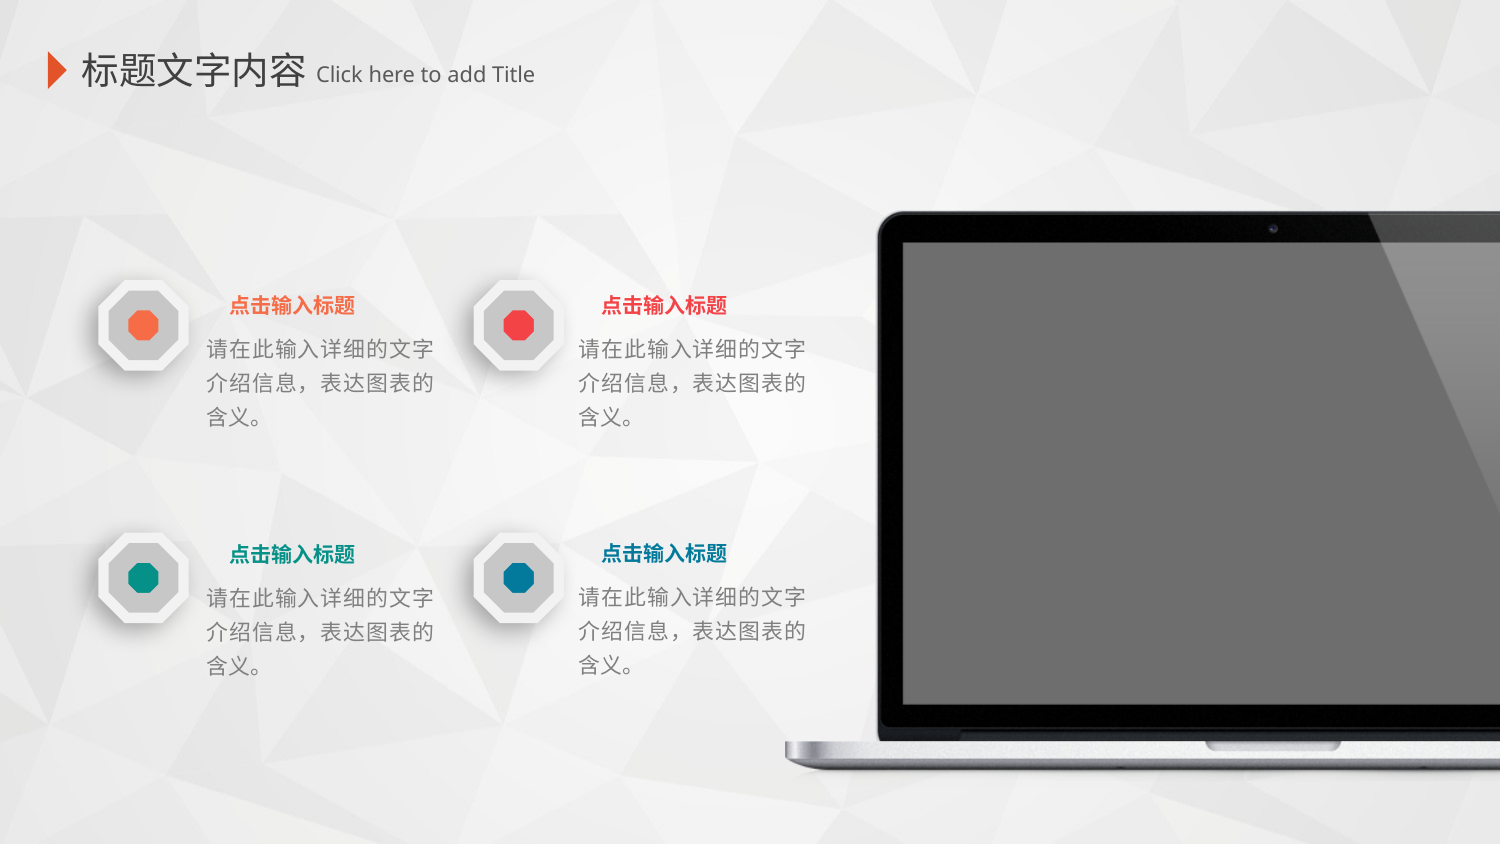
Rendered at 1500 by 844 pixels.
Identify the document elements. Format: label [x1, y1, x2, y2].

text_box [191, 285, 449, 439]
text_box [473, 532, 564, 624]
text_box [191, 534, 449, 688]
text_box [473, 280, 564, 371]
picture [0, 0, 1500, 844]
text_box [563, 285, 821, 439]
text_box [98, 532, 189, 624]
text_box [48, 39, 558, 101]
text_box [563, 533, 821, 687]
text_box [98, 280, 189, 371]
